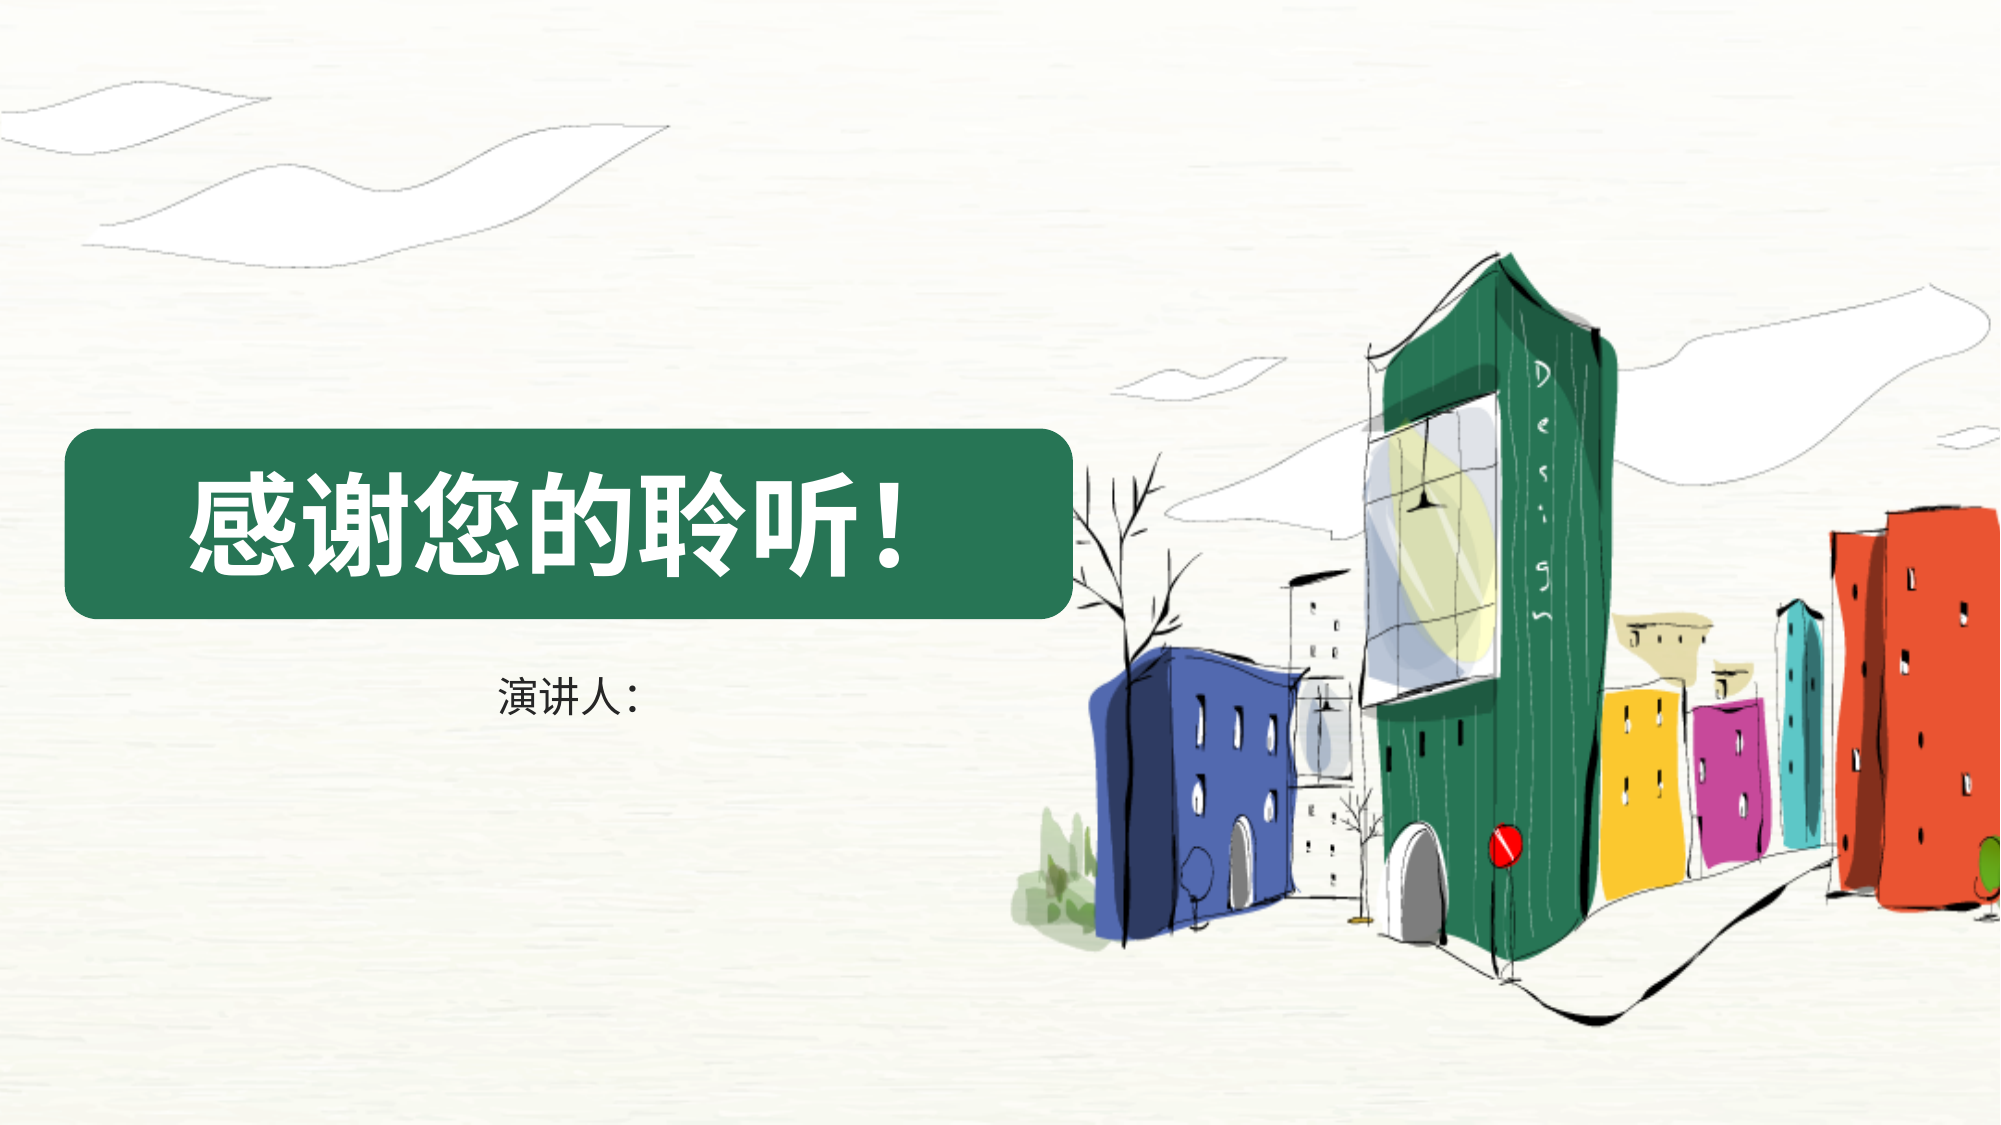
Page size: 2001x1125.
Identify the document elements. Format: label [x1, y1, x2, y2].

text_box [66, 430, 1072, 618]
picture [0, 0, 2000, 1125]
